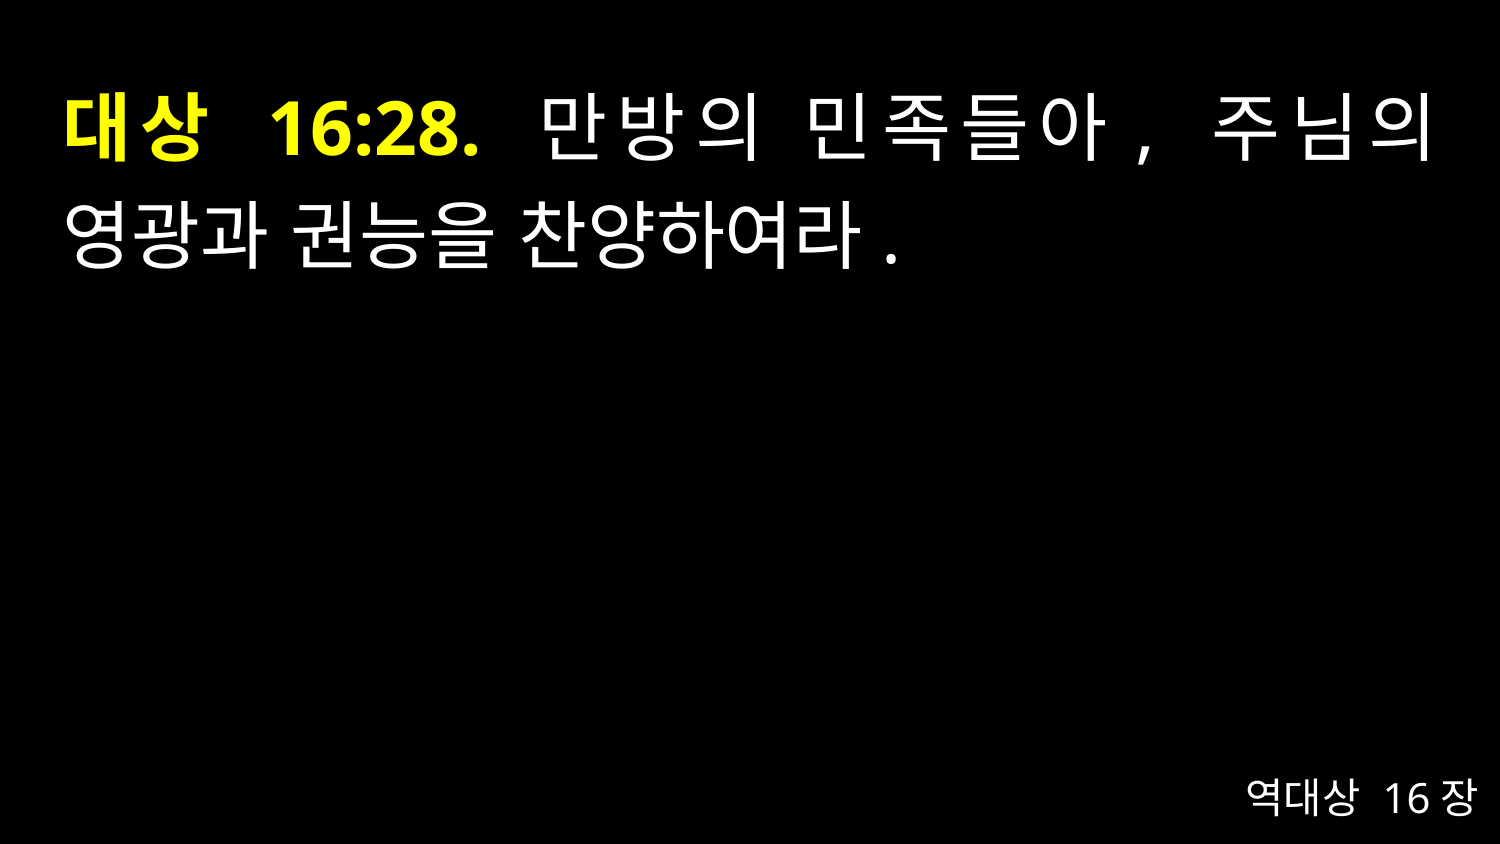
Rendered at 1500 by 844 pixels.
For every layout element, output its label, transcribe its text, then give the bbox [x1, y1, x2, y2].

title 대상 16:28. 만방의 민족들아, 주님의 영광과 권능을 찬양하여라. [0, 0, 1500, 844]
subtitle 역대상 16장 [916, 770, 1500, 844]
